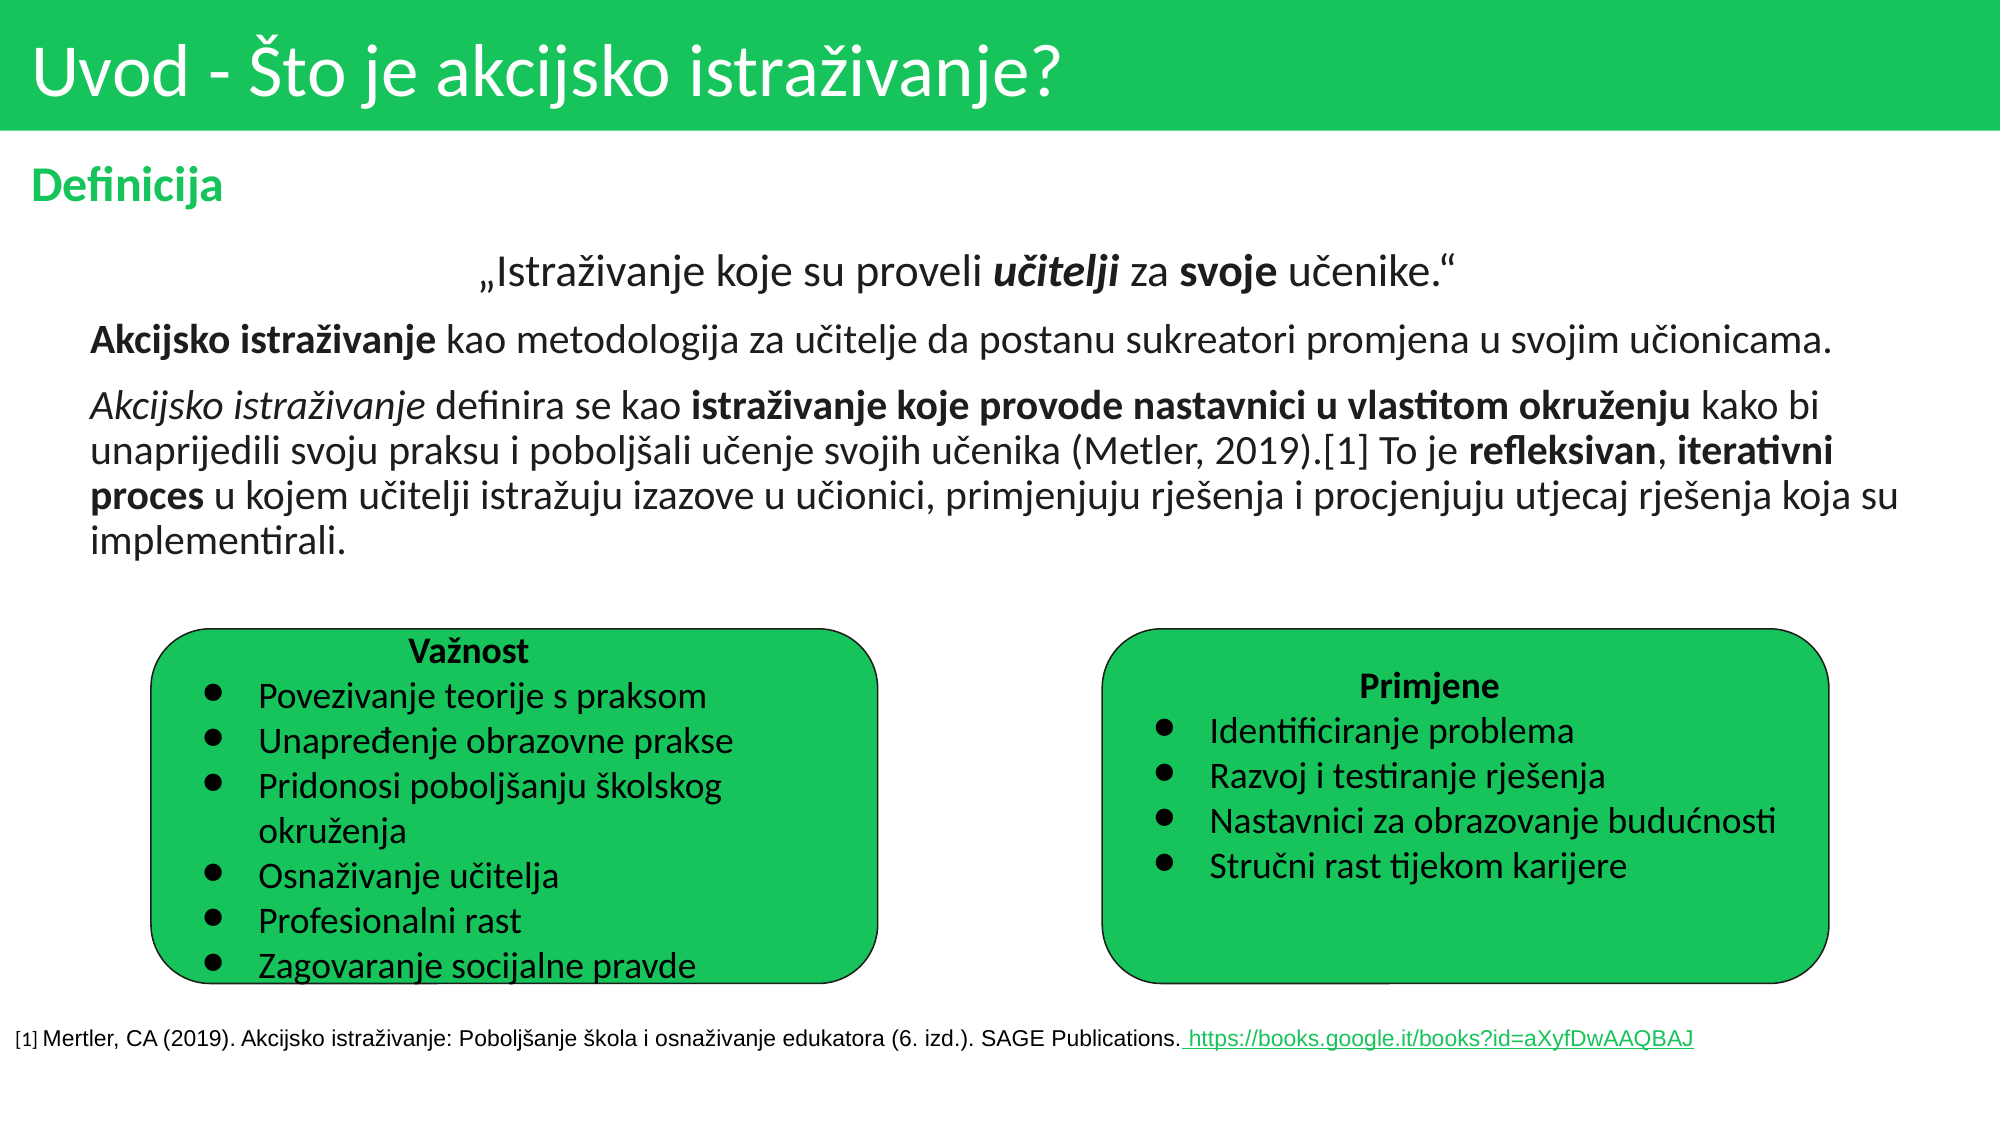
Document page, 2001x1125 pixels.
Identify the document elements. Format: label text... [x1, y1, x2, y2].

text_box Važnost Povezivanje teorije s praksom Unapređenje obrazovne prakse Pridonosi poboljšanju školskog okruženja Osnaživanje učitelja Profesionalni rast Zagovaranje socijalne pravde [150, 628, 878, 984]
text_box Primjene Identificiranje problema Razvoj i testiranje rješenja Nastavnici za obrazovanje budućnosti Stručni rast tijekom karijere [1102, 628, 1829, 984]
list „Istraživanje koje su proveli učitelji za svoje učenike.“ Akcijsko istraživanje kao metodologija za učitelje da postanu sukreatori promjena u svojim učionicama. Akcijsko istraživanje definira se kao istraživanje koje provode nastavnici u vlastitom okruženju kako bi unaprijedili svoju praksu i poboljšali učenje svojih učenika (Metler, 2019).[1] To je refleksivan, iterativni proces u kojem učitelji istražuju izazove u učionici, primjenjuju rješenja i procjenjuju utjecaj rješenja koja su implementirali. [1] Mertler, CA (2019). Akcijsko istraživanje: Poboljšanje škola i osnaživanje edukatora (6. izd.). SAGE Publications. https://books.google.it/books?id=aXyfDwAAQBAJ [0, 239, 1934, 1125]
list Definicija [16, 140, 1976, 231]
title Uvod - Što je akcijsko istraživanje? [16, 13, 1976, 131]
